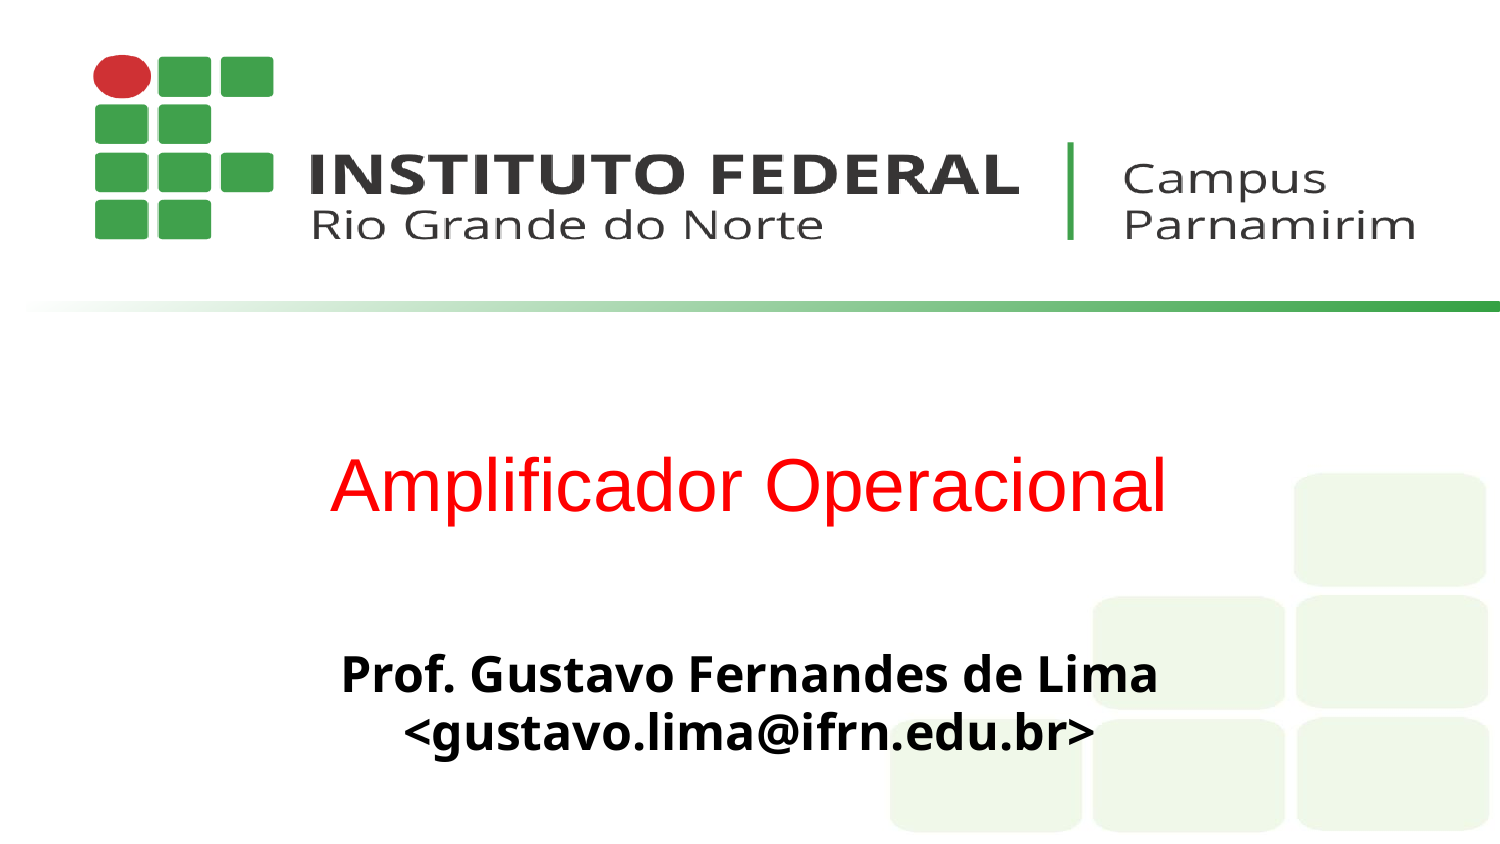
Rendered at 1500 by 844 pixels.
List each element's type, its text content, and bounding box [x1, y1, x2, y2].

picture [5, 21, 1500, 267]
text_box Amplificador Operacional [0, 343, 1500, 620]
picture [803, 620, 1495, 835]
text_box Prof. Gustavo Fernandes de Lima <gustavo.lima@ifrn.edu.br> [246, 637, 1254, 790]
